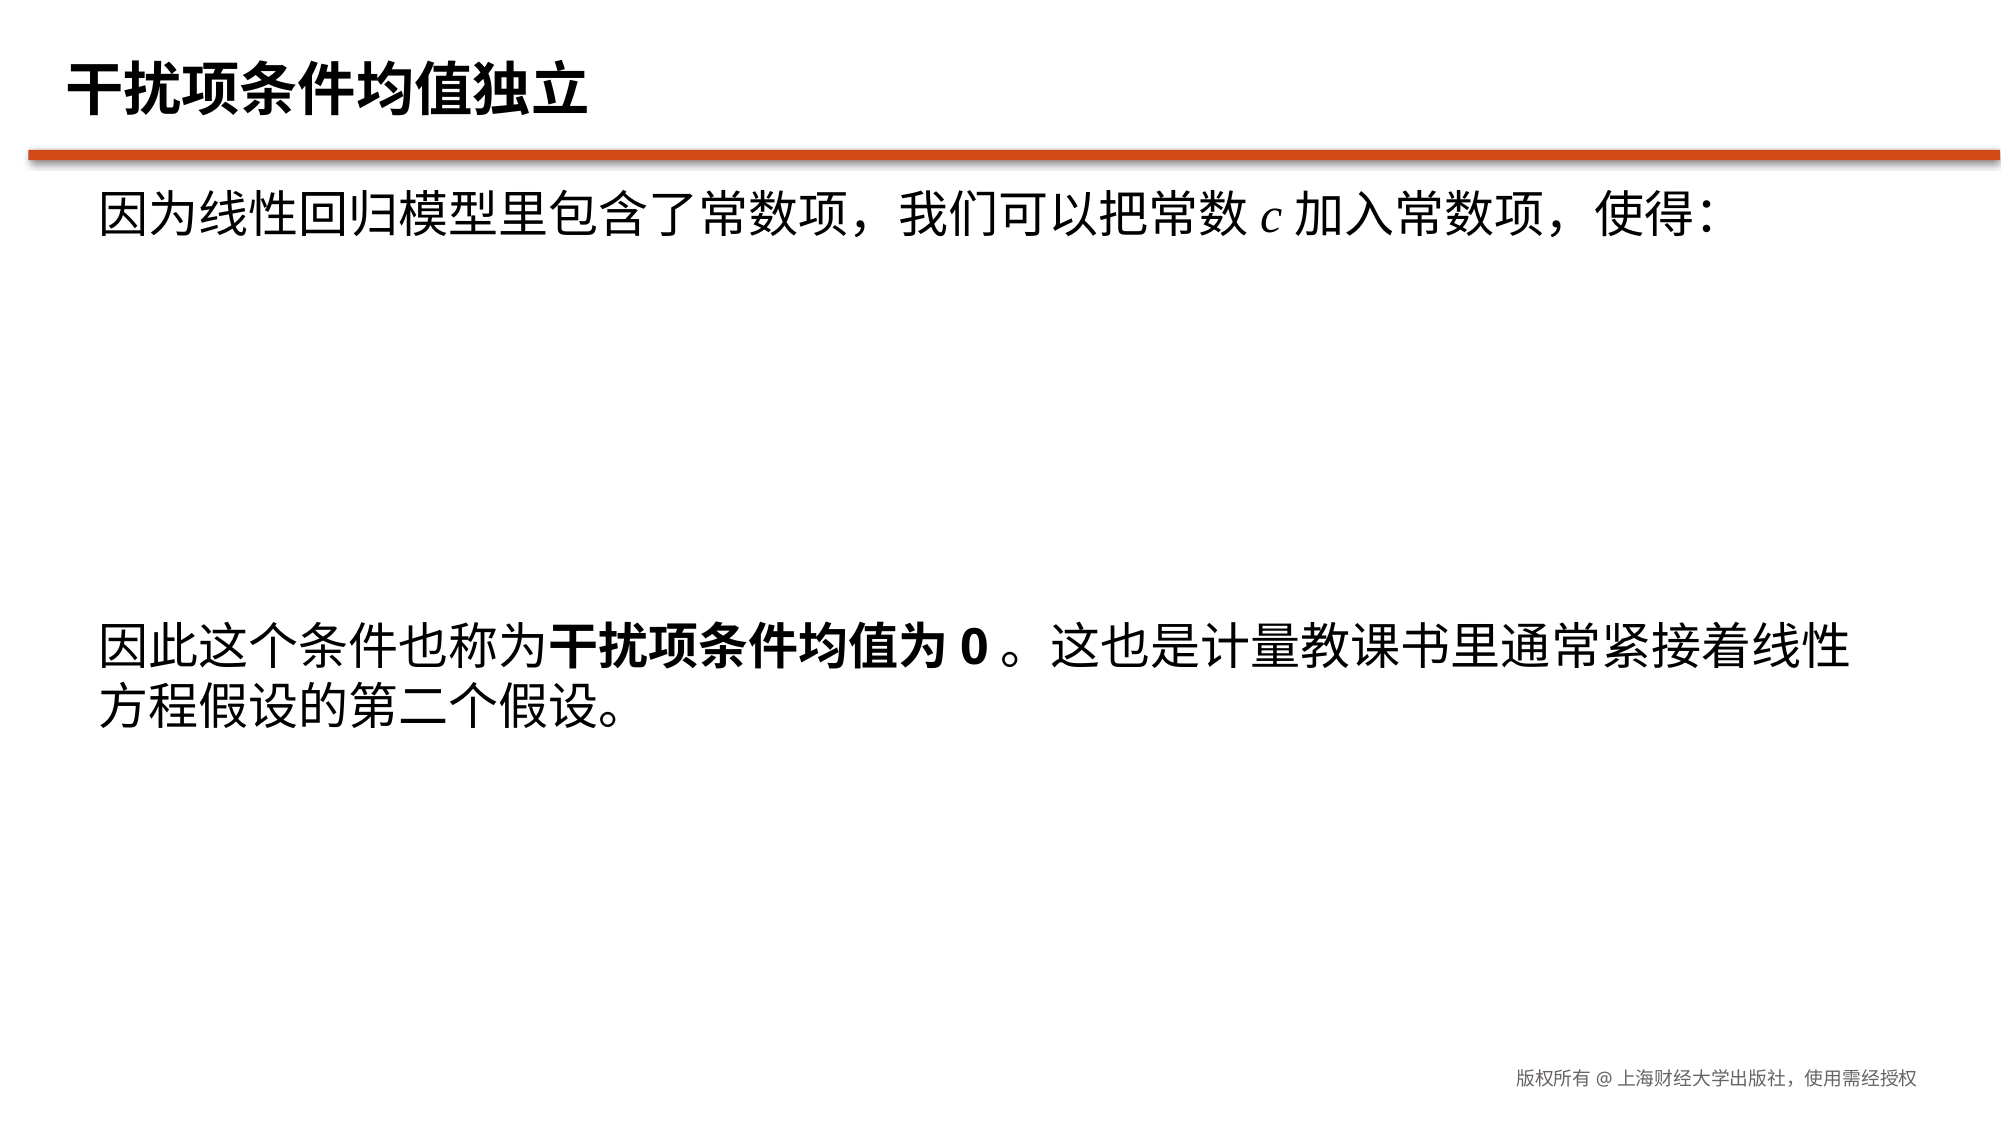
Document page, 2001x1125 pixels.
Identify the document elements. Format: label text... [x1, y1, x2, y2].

footer 版权所有@上海财经大学出版社，使用需经授权 [1483, 1046, 1950, 1109]
title 干扰项条件均值独立 [50, 50, 1825, 138]
